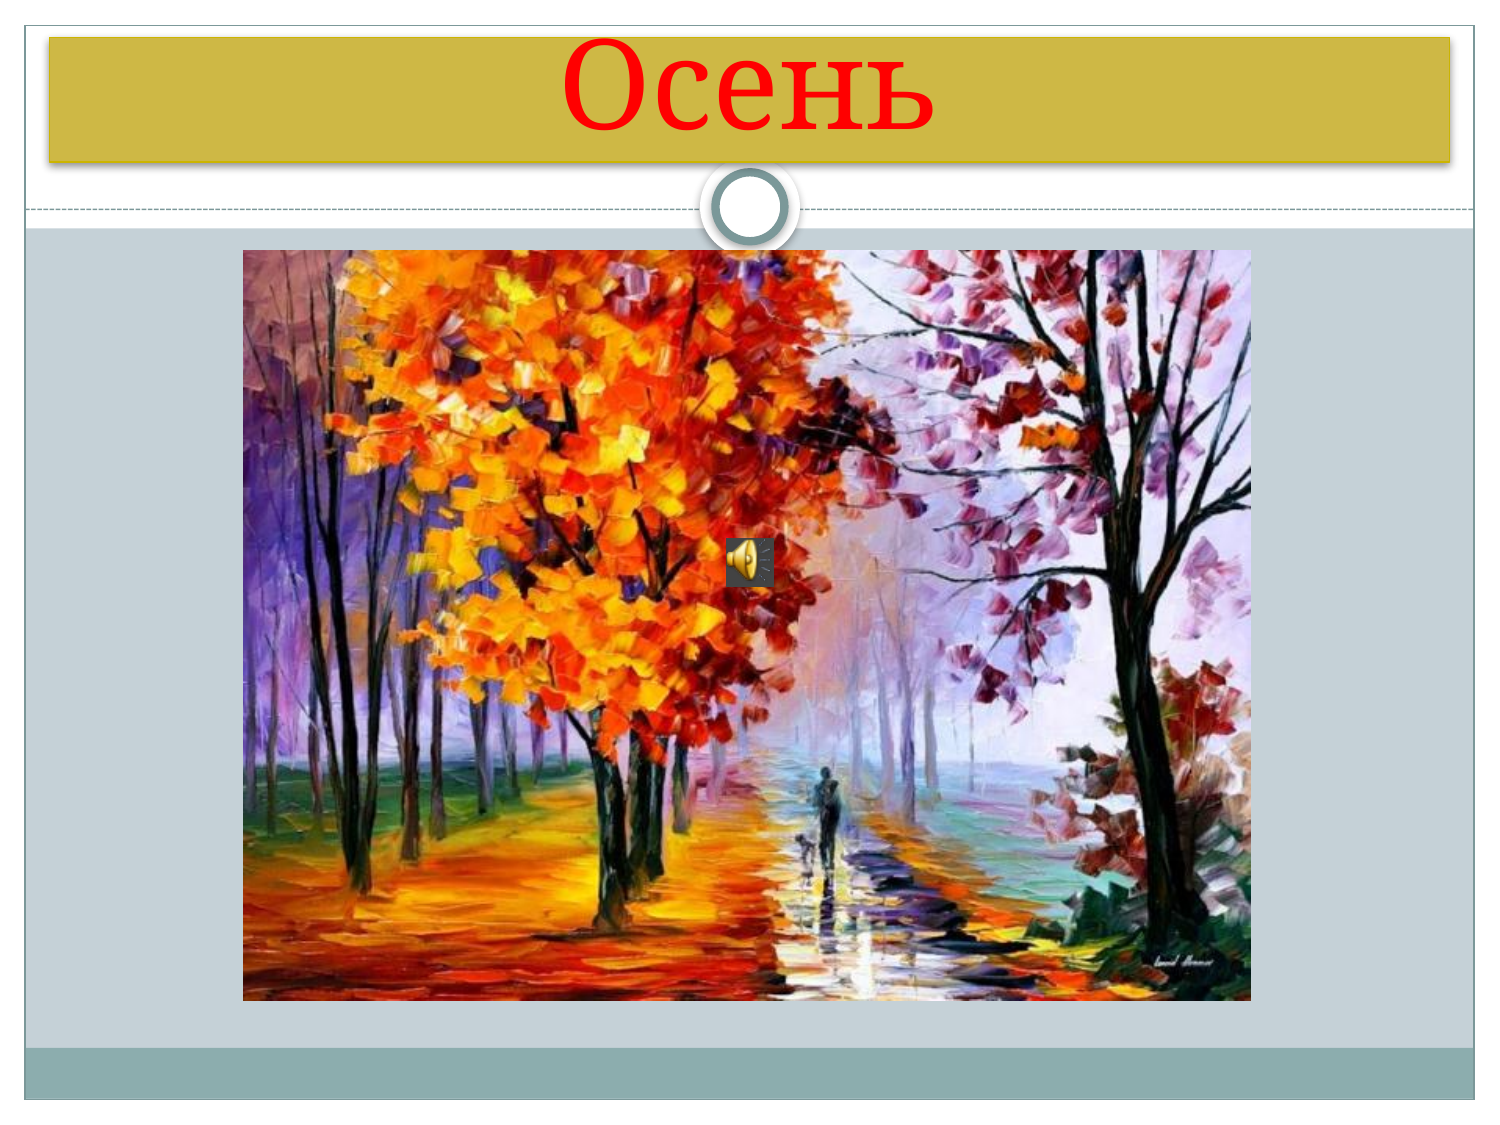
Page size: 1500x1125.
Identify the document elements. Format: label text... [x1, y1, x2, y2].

title Осень [49, 37, 1450, 163]
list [243, 250, 1251, 1001]
picture [724, 537, 776, 588]
